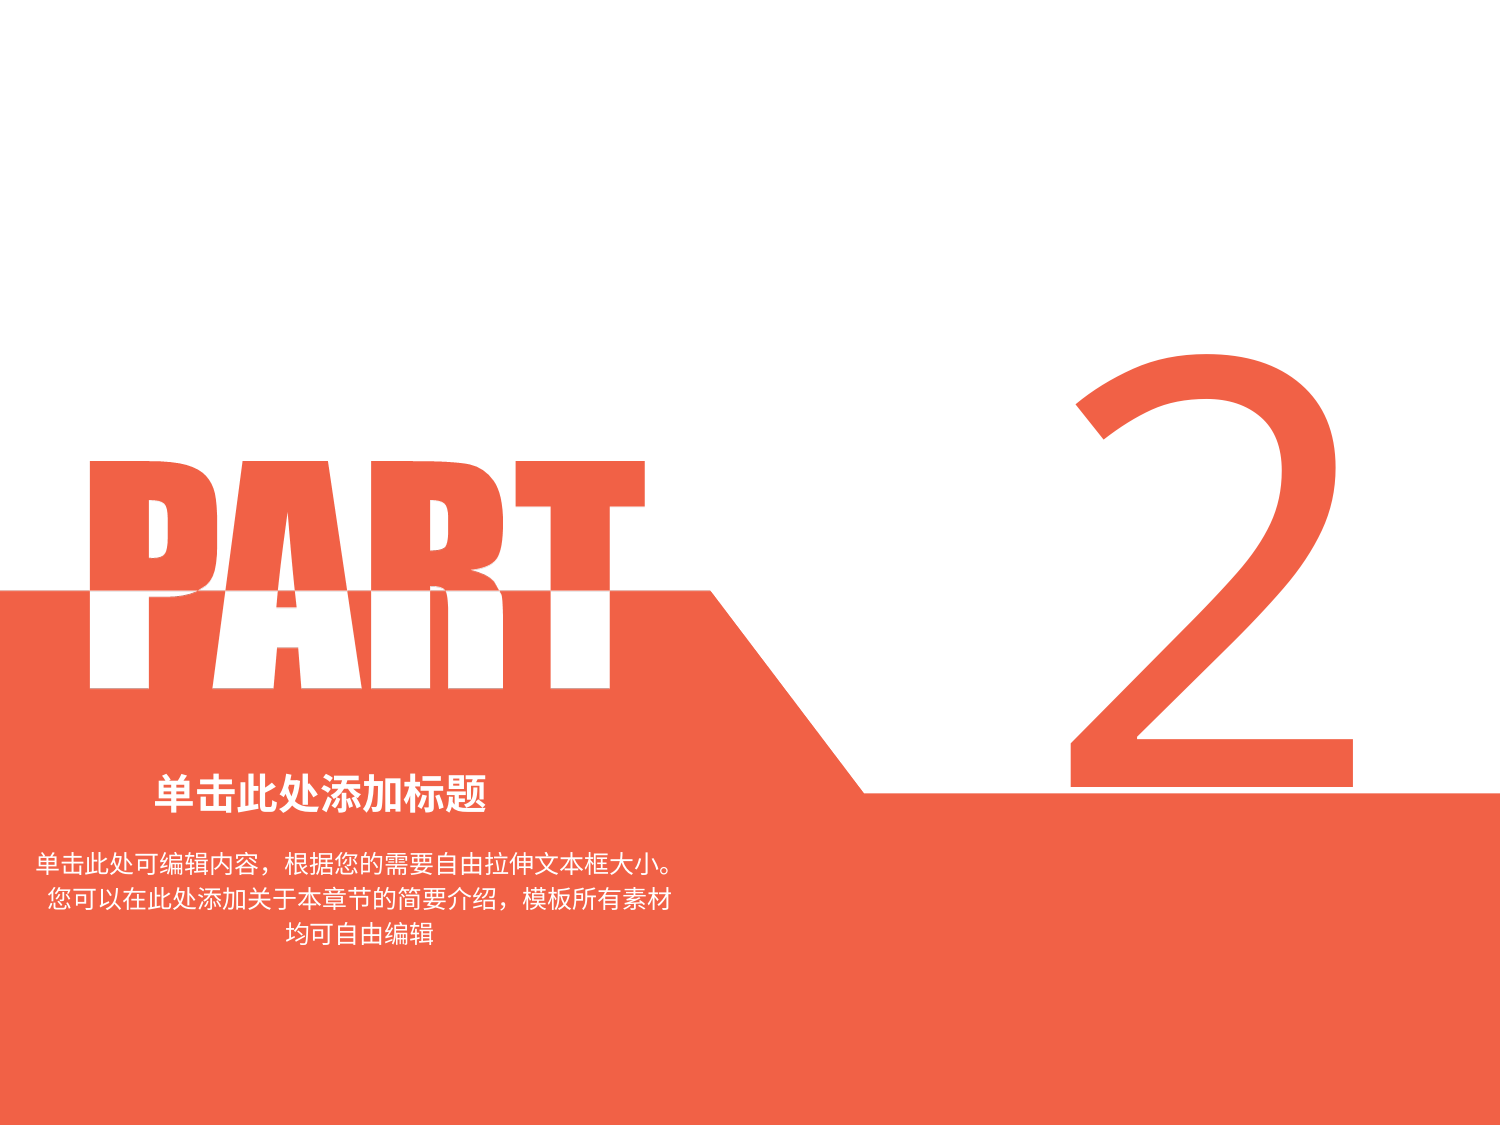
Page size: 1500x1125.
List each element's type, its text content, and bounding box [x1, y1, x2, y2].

text_box 2 [1027, 182, 1369, 460]
picture [0, 461, 1500, 1125]
